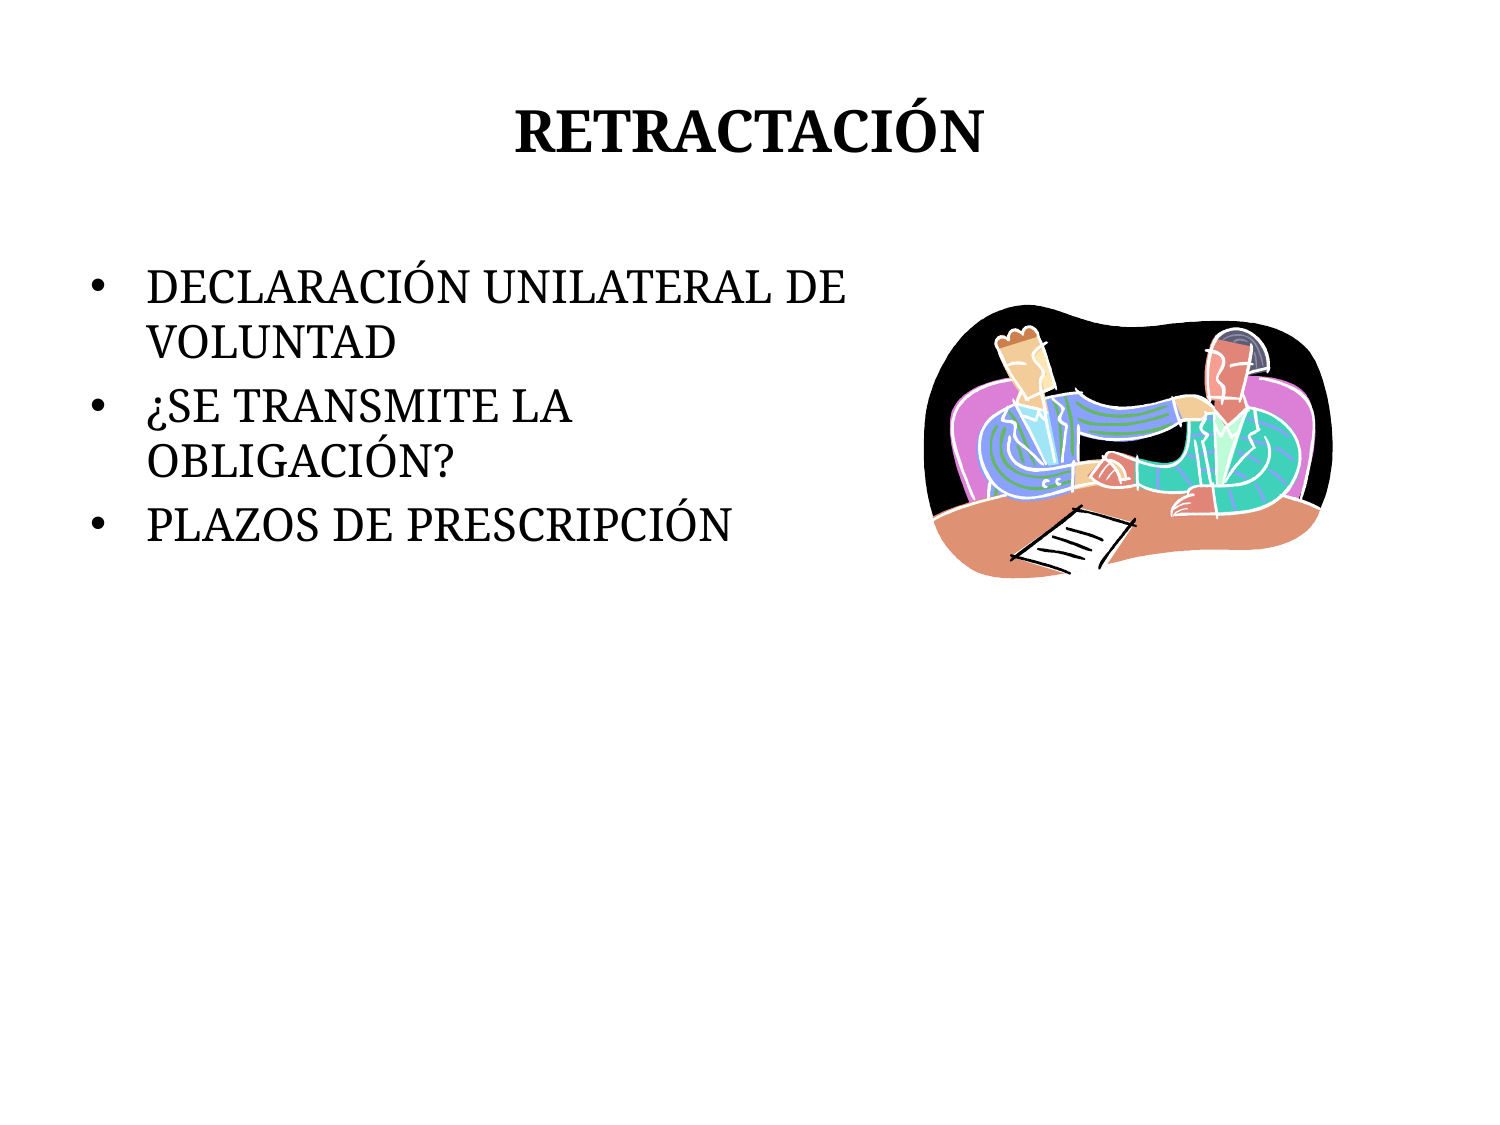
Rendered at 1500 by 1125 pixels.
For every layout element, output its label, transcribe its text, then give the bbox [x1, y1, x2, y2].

list DECLARACIÓN UNILATERAL DE VOLUNTAD ¿SE TRANSMITE LA OBLIGACIÓN? PLAZOS DE PRESCRIPCIÓN [75, 249, 875, 1025]
title RETRACTACIÓN [75, 45, 1425, 213]
picture [918, 299, 1338, 584]
